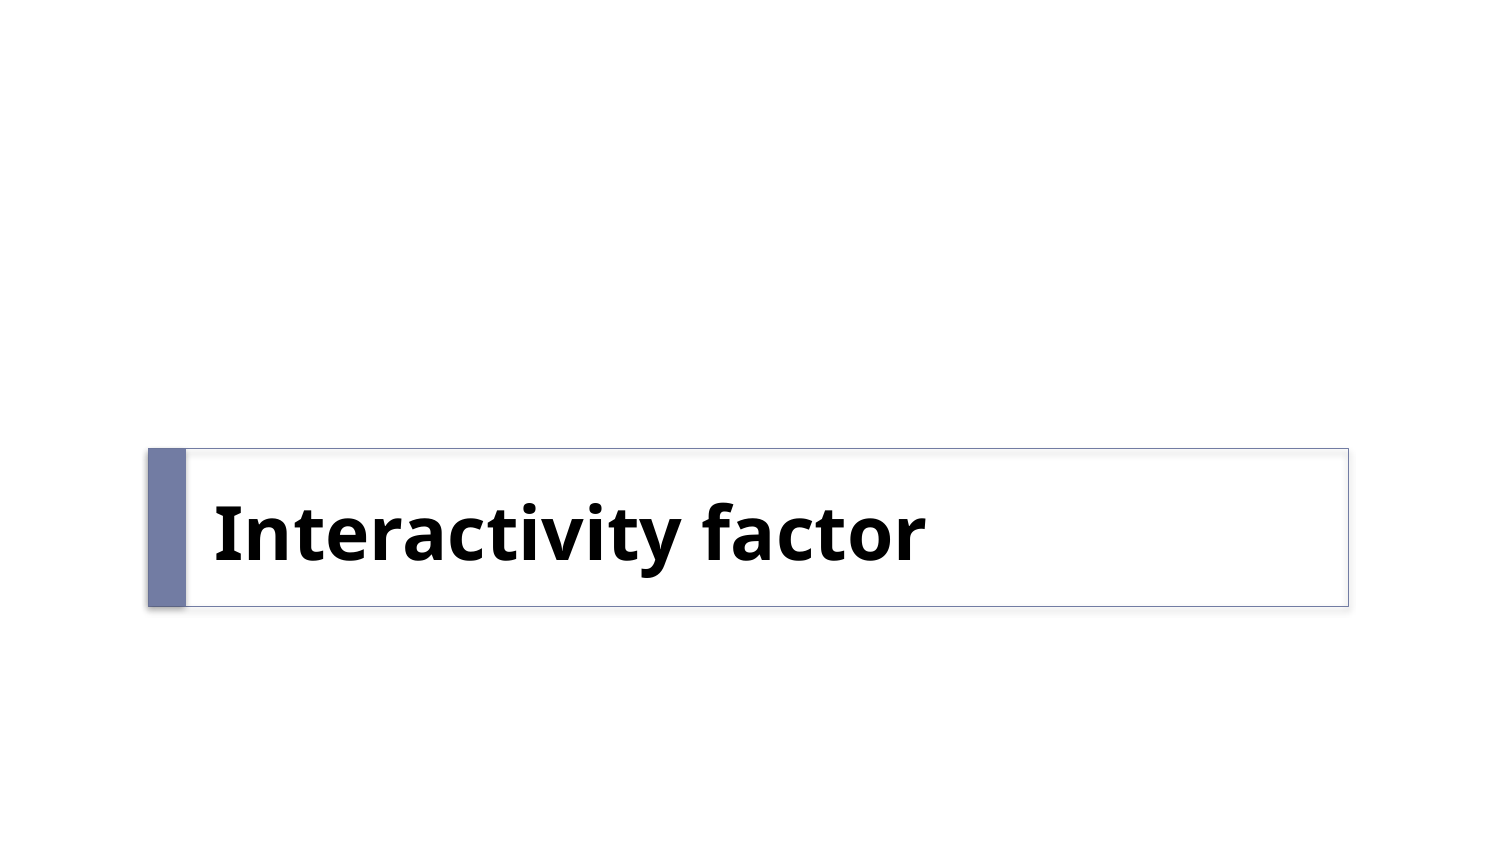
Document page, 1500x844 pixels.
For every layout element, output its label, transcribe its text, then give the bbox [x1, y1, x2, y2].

title Interactivity factor [200, 478, 1325, 600]
